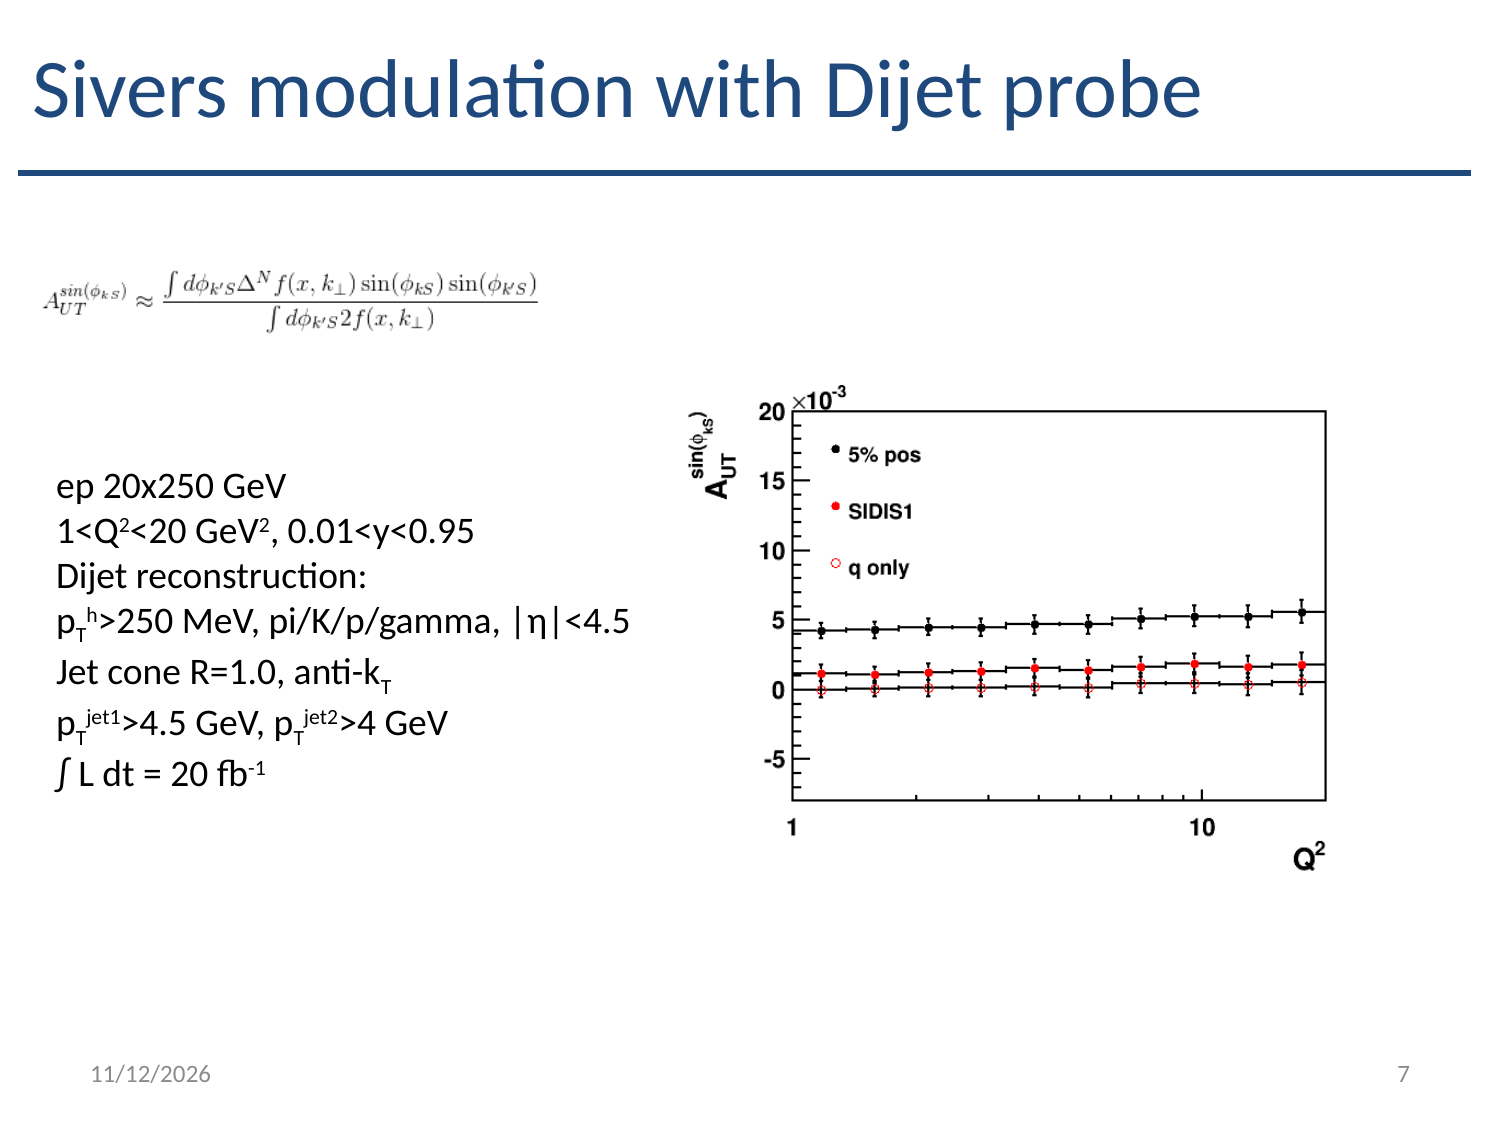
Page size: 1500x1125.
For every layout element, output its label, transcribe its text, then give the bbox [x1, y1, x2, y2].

title Sivers modulation with Dijet probe [17, 7, 1483, 161]
picture [29, 255, 547, 344]
picture [681, 373, 1353, 875]
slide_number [75, 1042, 425, 1103]
text_box ep 20x250 GeV 1<Q2<20 GeV2, 0.01<y<0.95 Dijet reconstruction: pTh>250 MeV, pi/K/p/gamma, |η|<4.5 Jet cone R=1.0, anti-kT pTjet1>4.5 GeV, pTjet2>4 GeV ∫ L dt = 20 fb-1 [41, 453, 676, 802]
slide_number 7 [1074, 1042, 1425, 1103]
